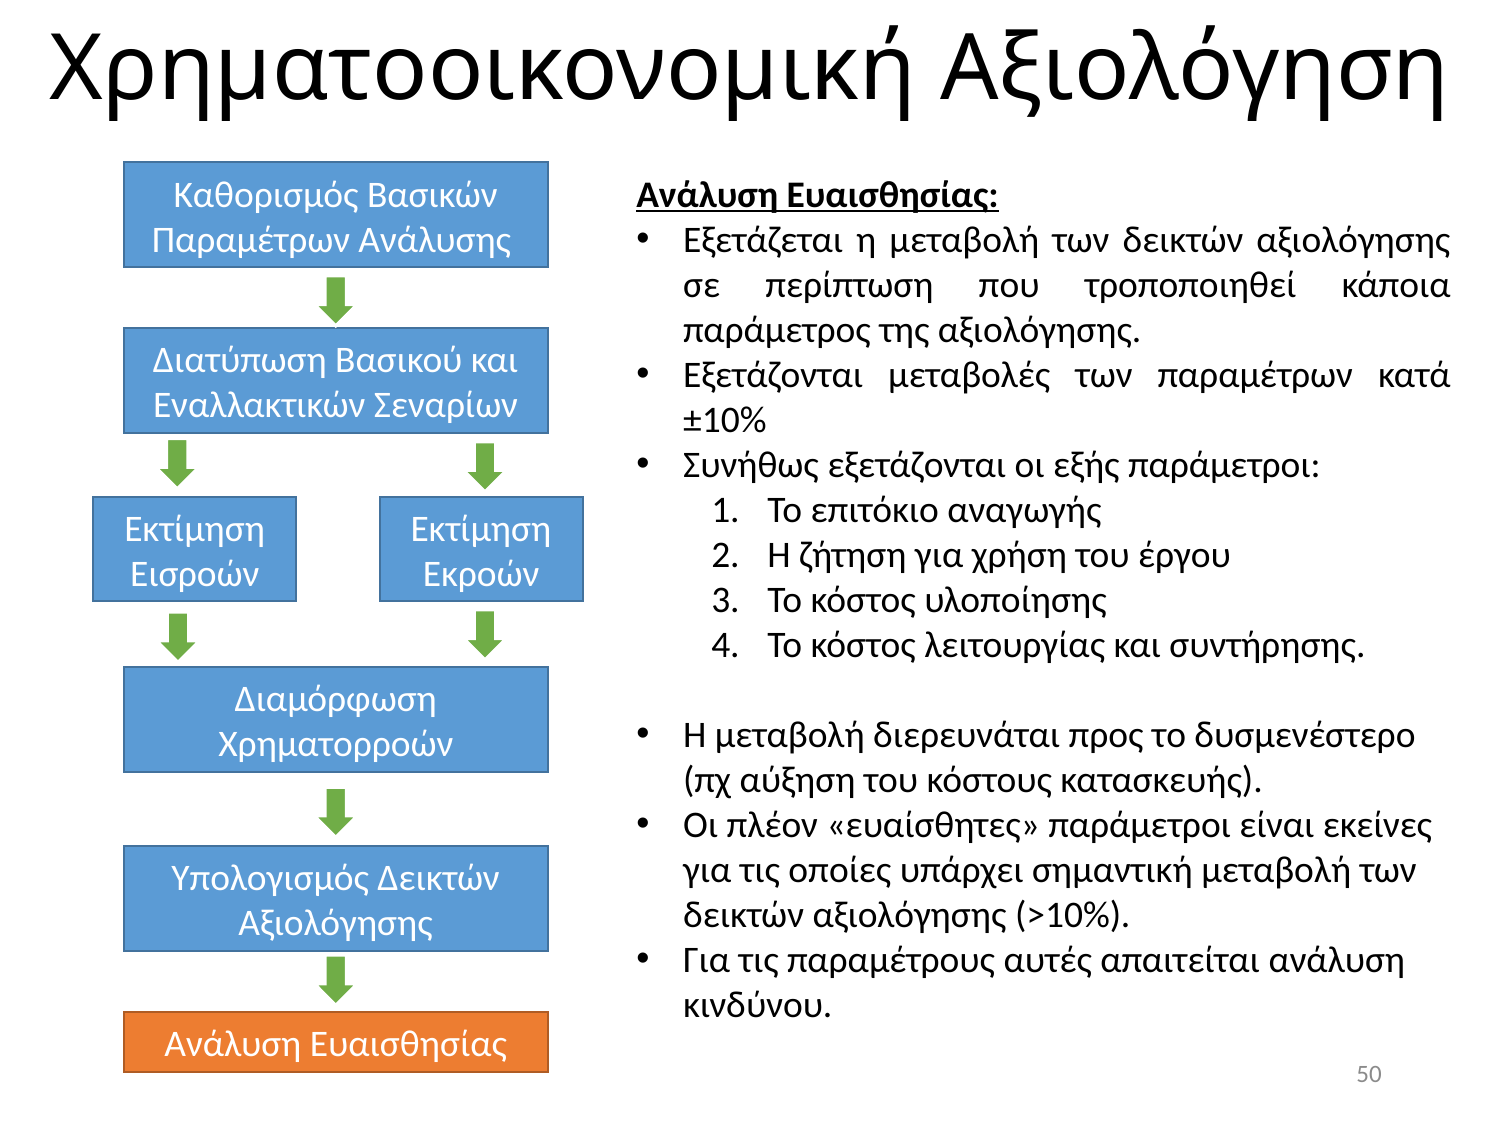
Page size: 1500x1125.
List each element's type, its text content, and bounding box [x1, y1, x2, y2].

text_box Ανάλυση Ευαισθησίας: Εξετάζεται η μεταβολή των δεικτών αξιολόγησης σε περίπτωση που τροποποιηθεί κάποια παράμετρος της αξιολόγησης. Εξετάζονται μεταβολές των παραμέτρων κατά ±10% Συνήθως εξετάζονται οι εξής παράμετροι: Το επιτόκιο αναγωγής Η ζήτηση για χρήση του έργου Το κόστος υλοποίησης Το κόστος λειτουργίας και συντήρησης. Η μεταβολή διερευνάται προς το δυσμενέστερο (πχ αύξηση του κόστους κατασκευής). Οι πλέον «ευαίσθητες» παράμετροι είναι εκείνες για τις οποίες υπάρχει σημαντική μεταβολή των δεικτών αξιολόγησης (>10%). Για τις παραμέτρους αυτές απαιτείται ανάλυση κινδύνου. [621, 162, 1466, 1033]
slide_number 50 [1059, 1042, 1397, 1103]
title Χρηματοοικονομική Αξιολόγηση [0, 0, 1500, 141]
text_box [93, 162, 583, 1073]
